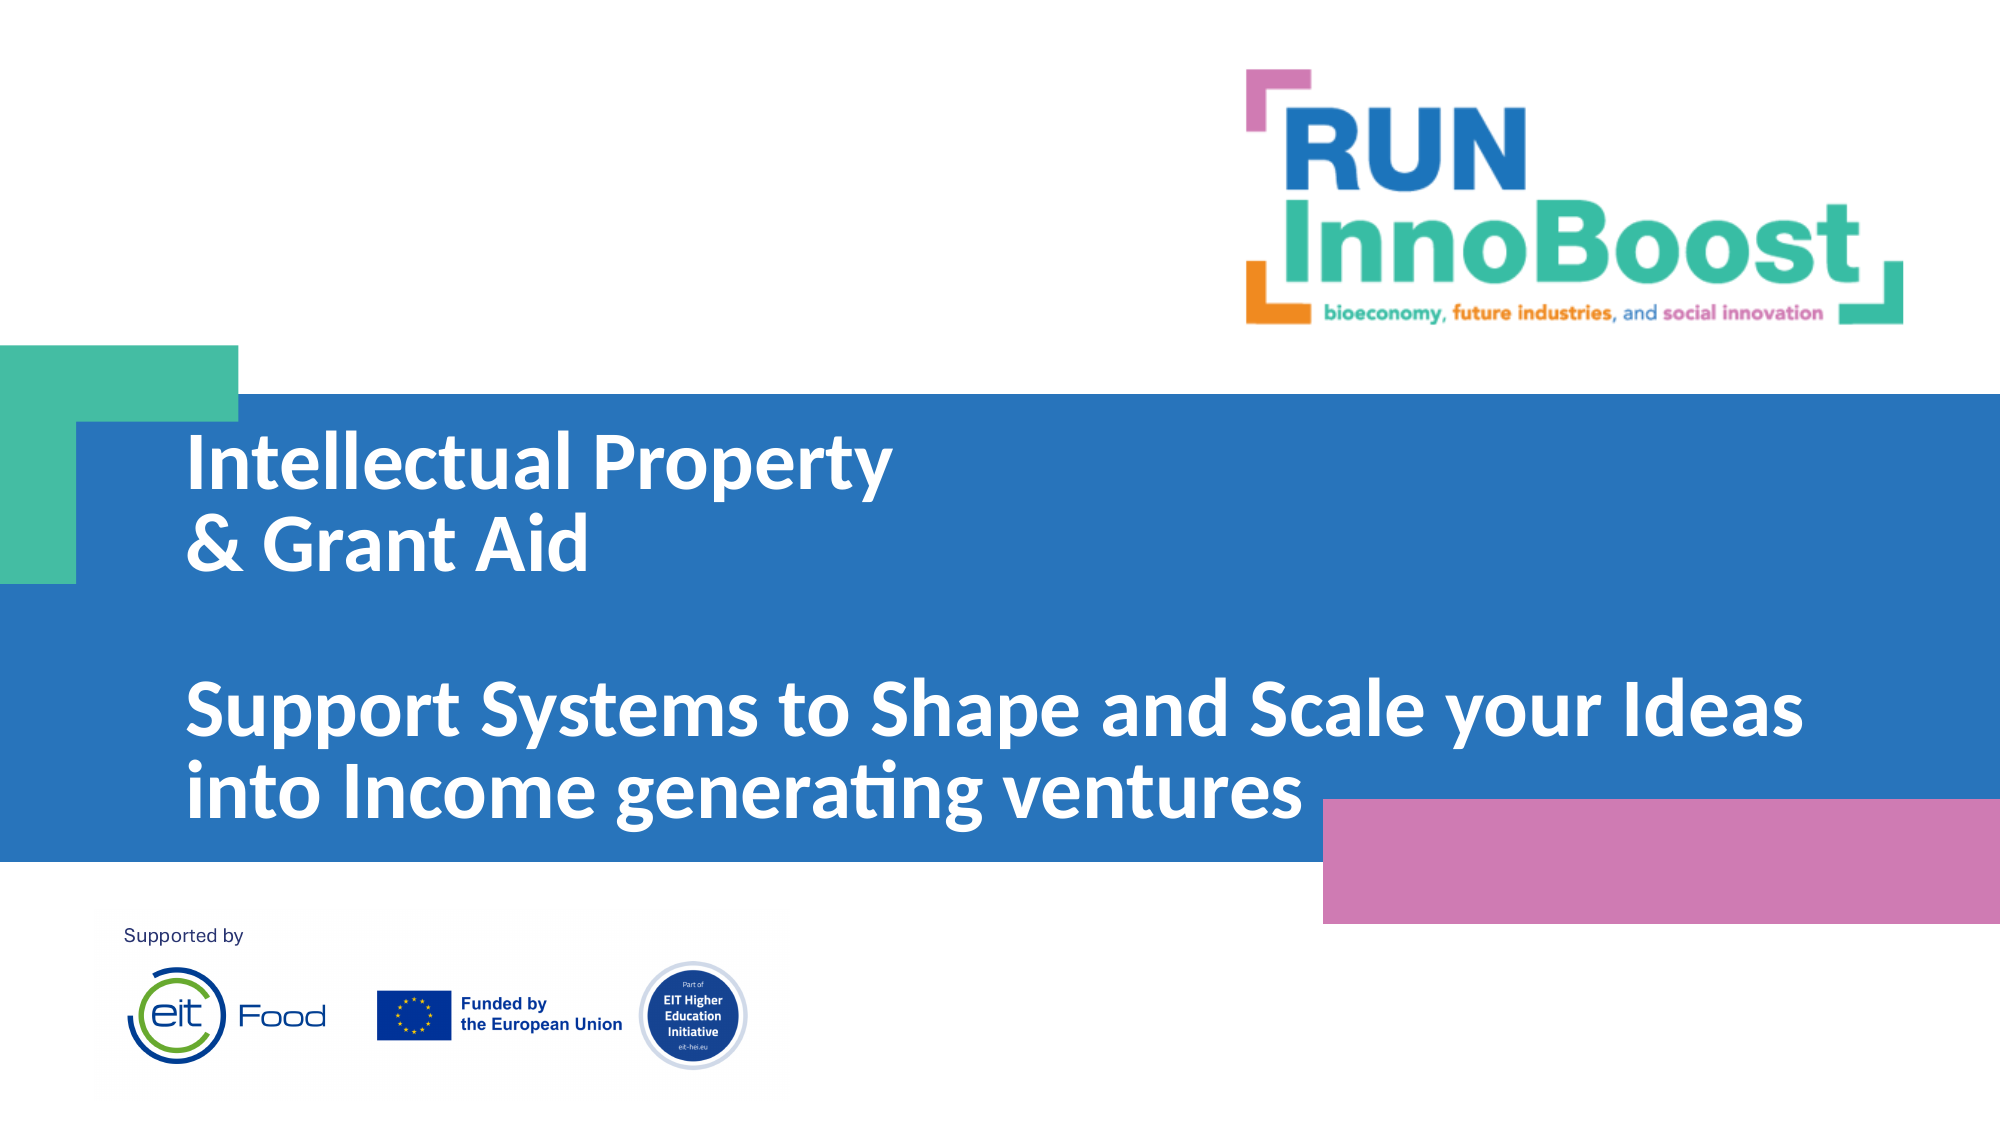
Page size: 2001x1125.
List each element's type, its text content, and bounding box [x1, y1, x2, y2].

picture [1215, 48, 1935, 346]
picture [94, 909, 790, 1101]
list Intellectual Property & Grant Aid Support Systems to Shape and Scale your Ideas into Income generating ventures [170, 416, 1830, 864]
